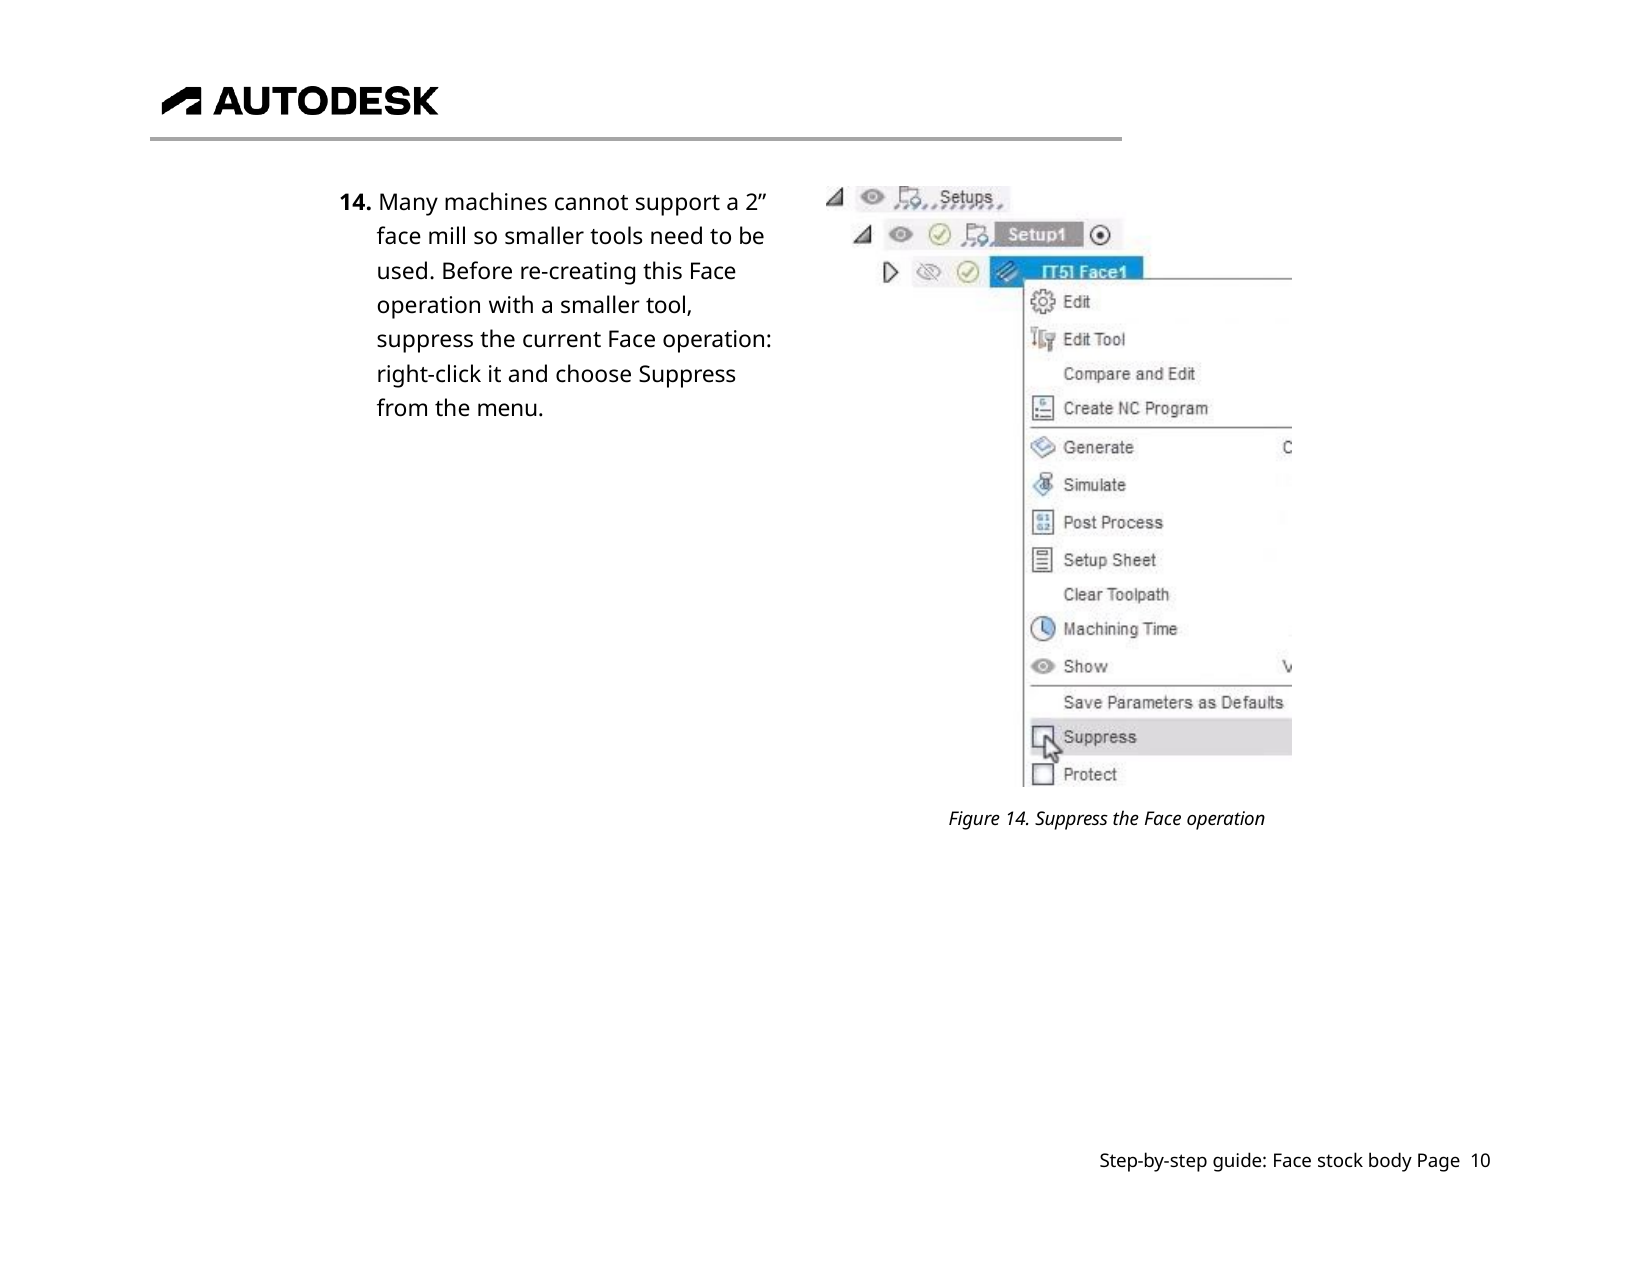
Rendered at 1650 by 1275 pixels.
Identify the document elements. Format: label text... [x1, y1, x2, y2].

text_box 14. Many machines cannot support a 2” face mill so smaller tools need to be used. Before re-creating this Face operation with a smaller tool, suppress the current Face operation: right-click it and choose Suppress from the menu. [337, 178, 776, 421]
text_box Figure 14. Suppress the Face operation [946, 804, 1294, 830]
picture [161, 86, 439, 115]
picture [825, 186, 1292, 787]
slide_number Step-by-step guide: Face stock body Page 10 [1097, 1145, 1509, 1275]
